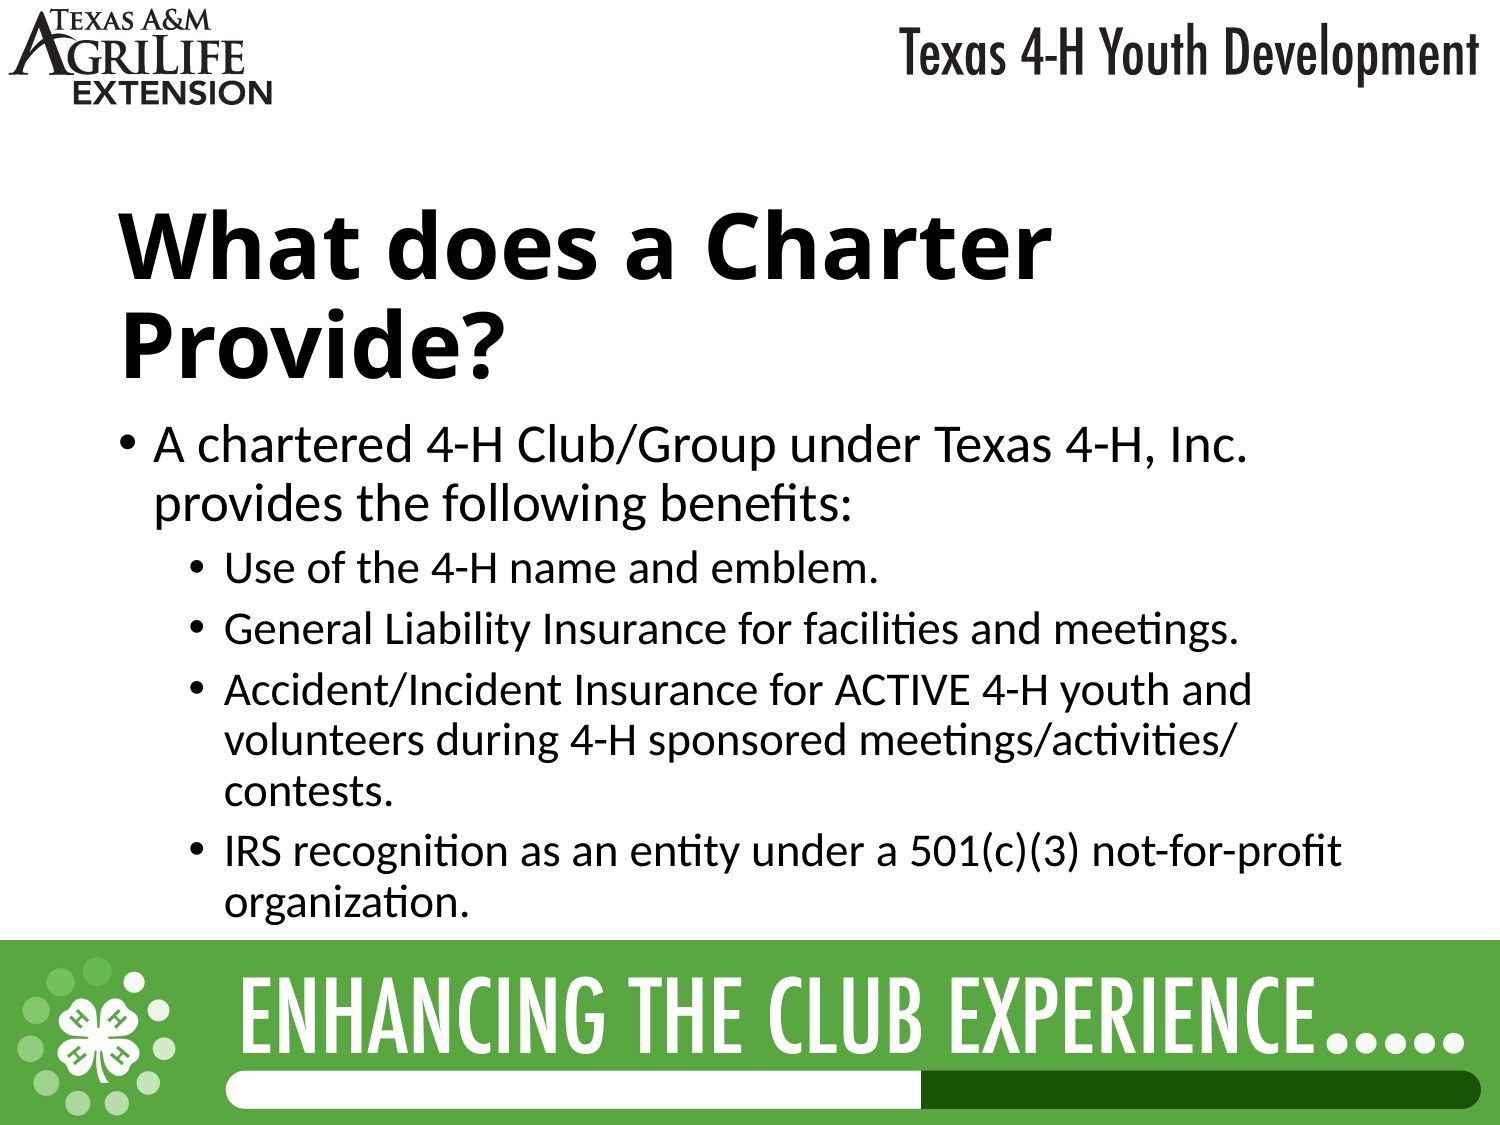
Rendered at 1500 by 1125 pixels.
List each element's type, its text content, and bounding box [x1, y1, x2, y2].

title What does a Charter Provide? [103, 190, 1472, 409]
list A chartered 4-H Club/Group under Texas 4-H, Inc. provides the following benefits: Use of the 4-H name and emblem. General Liability Insurance for facilities and meetings. Accident/Incident Insurance for ACTIVE 4-H youth and volunteers during 4-H sponsored meetings/activities/ contests. IRS recognition as an entity under a 501(c)(3) not-for-profit organization. [103, 408, 1397, 937]
picture [0, 0, 1500, 1125]
